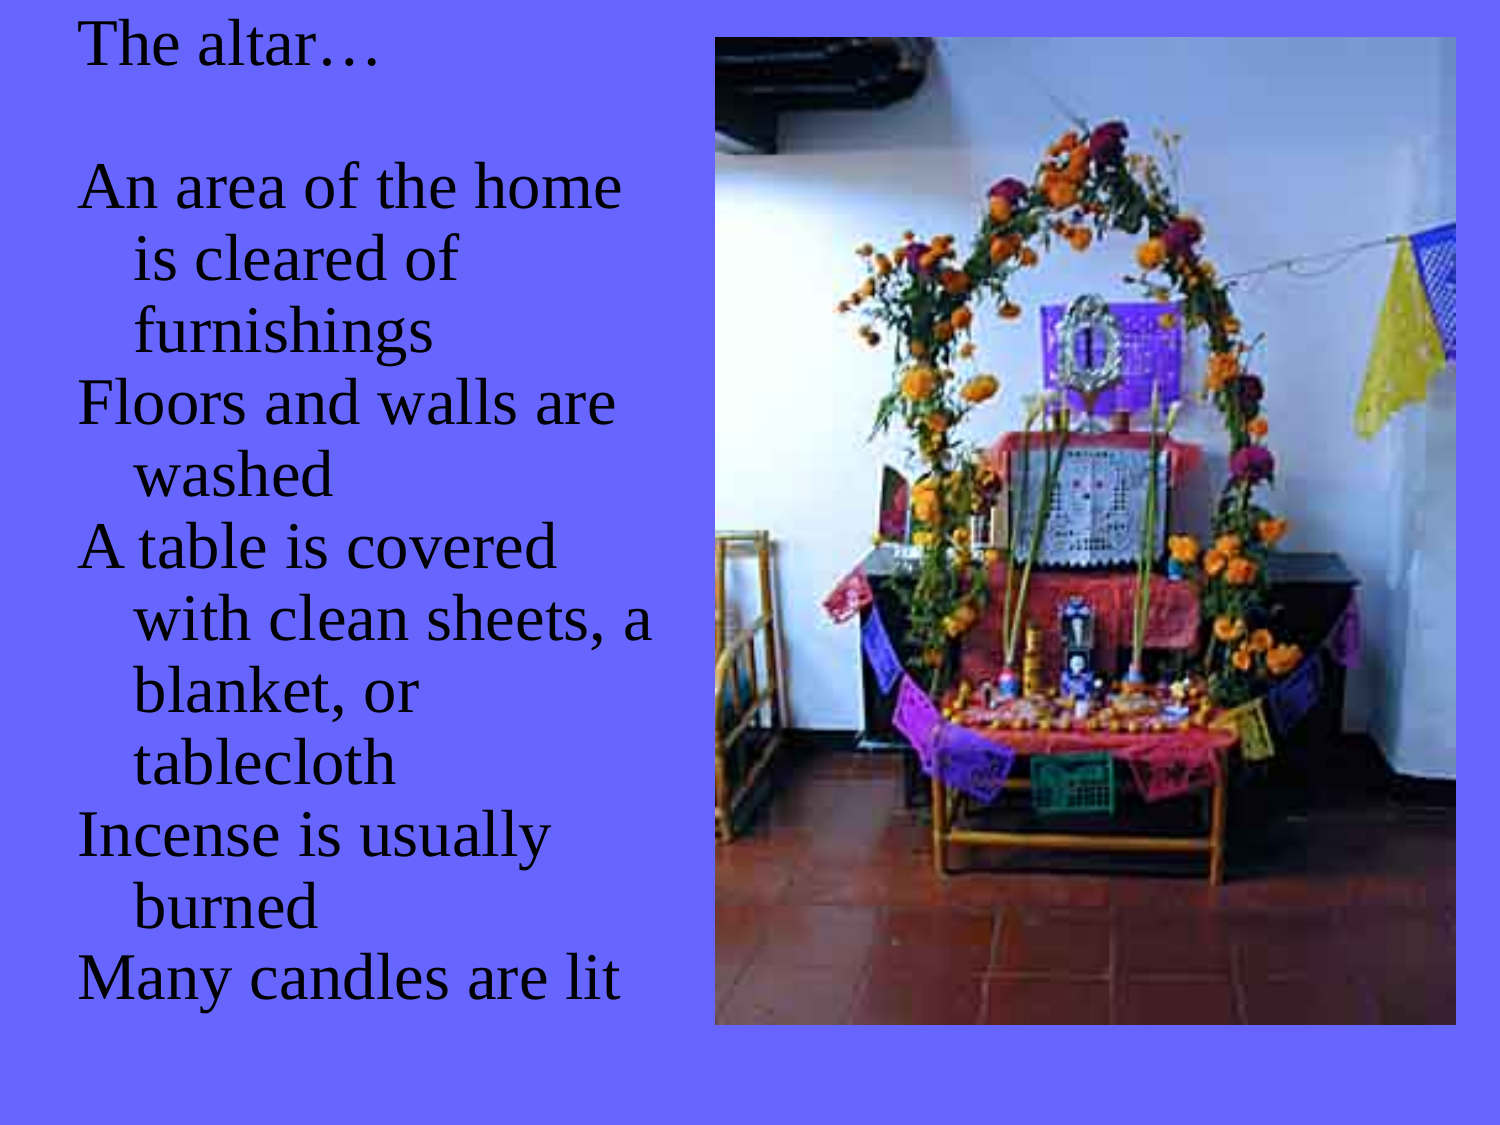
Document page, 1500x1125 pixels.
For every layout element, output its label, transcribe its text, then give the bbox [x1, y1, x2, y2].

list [715, 37, 1457, 1026]
list The altar… An area of the home is cleared of furnishings Floors and walls are washed A table is covered with clean sheets, a blanket, or tablecloth Incense is usually burned Many candles are lit [62, 0, 688, 675]
